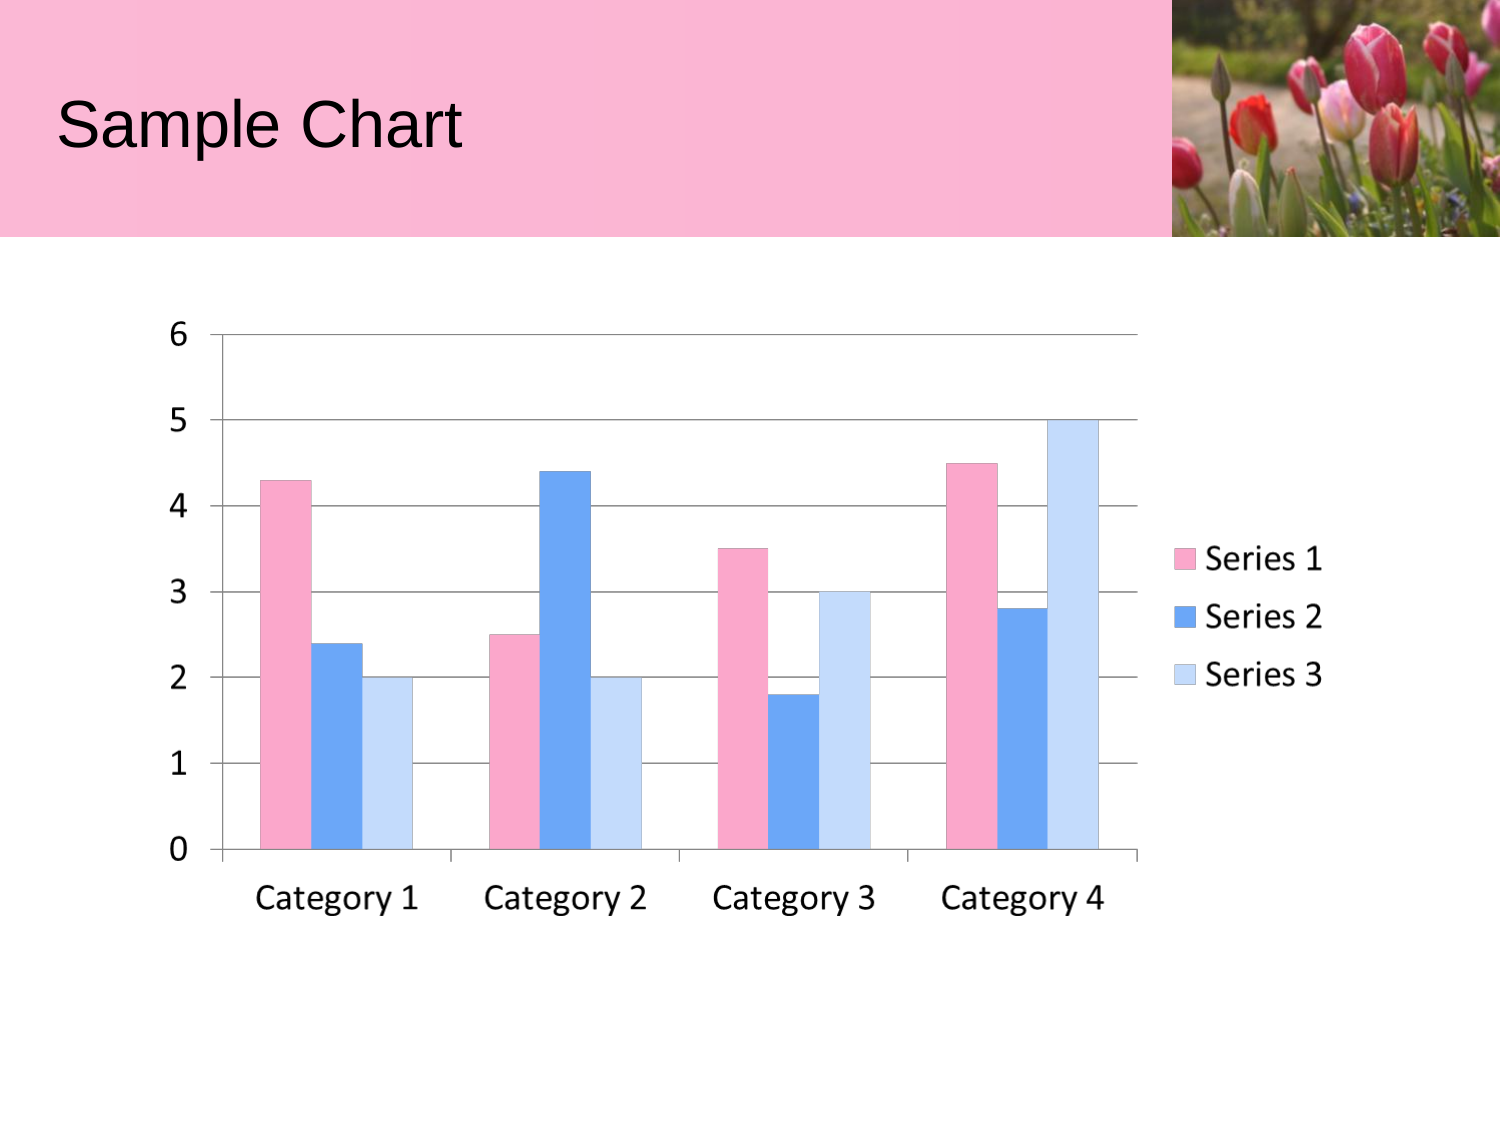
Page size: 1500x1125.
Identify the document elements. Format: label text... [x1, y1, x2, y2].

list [147, 293, 1353, 942]
picture [1172, 0, 1500, 237]
title Sample Chart [41, 45, 1164, 197]
